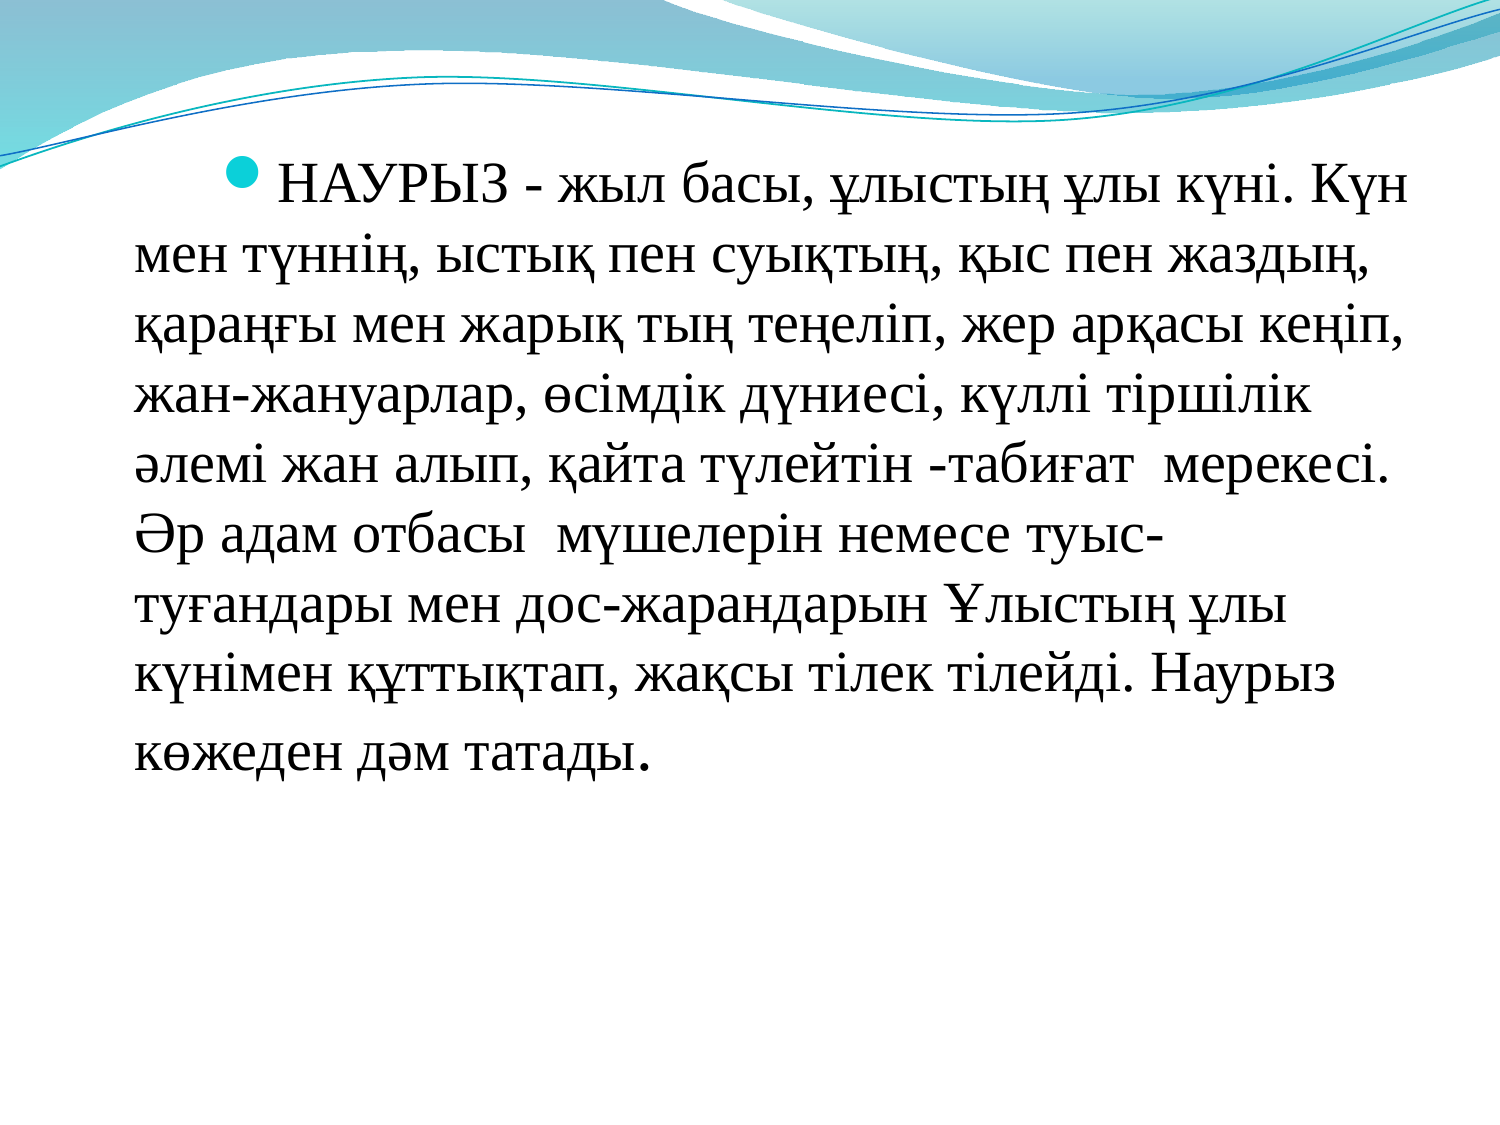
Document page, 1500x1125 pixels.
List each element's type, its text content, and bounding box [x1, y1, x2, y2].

list НАУРЫЗ - жыл басы, ұлыстың ұлы күні. Күн мен түннің, ыстық пен суықтың, қыс пен жаздың, қараңғы мен жарық тың теңеліп, жер арқасы кеңіп, жан-жануарлар, өсімдік дүниесі, күллі тіршілік әлемі жан алып, қайта түлейтін -табиғат мерекесі. Әр адам отбасы мүшелерін немесе туыс-туғандары мен дос-жарандарын Ұлыстың ұлы күнімен құттықтап, жақсы тілек тілейді. Наурыз көжеден дәм татады. [75, 137, 1425, 917]
